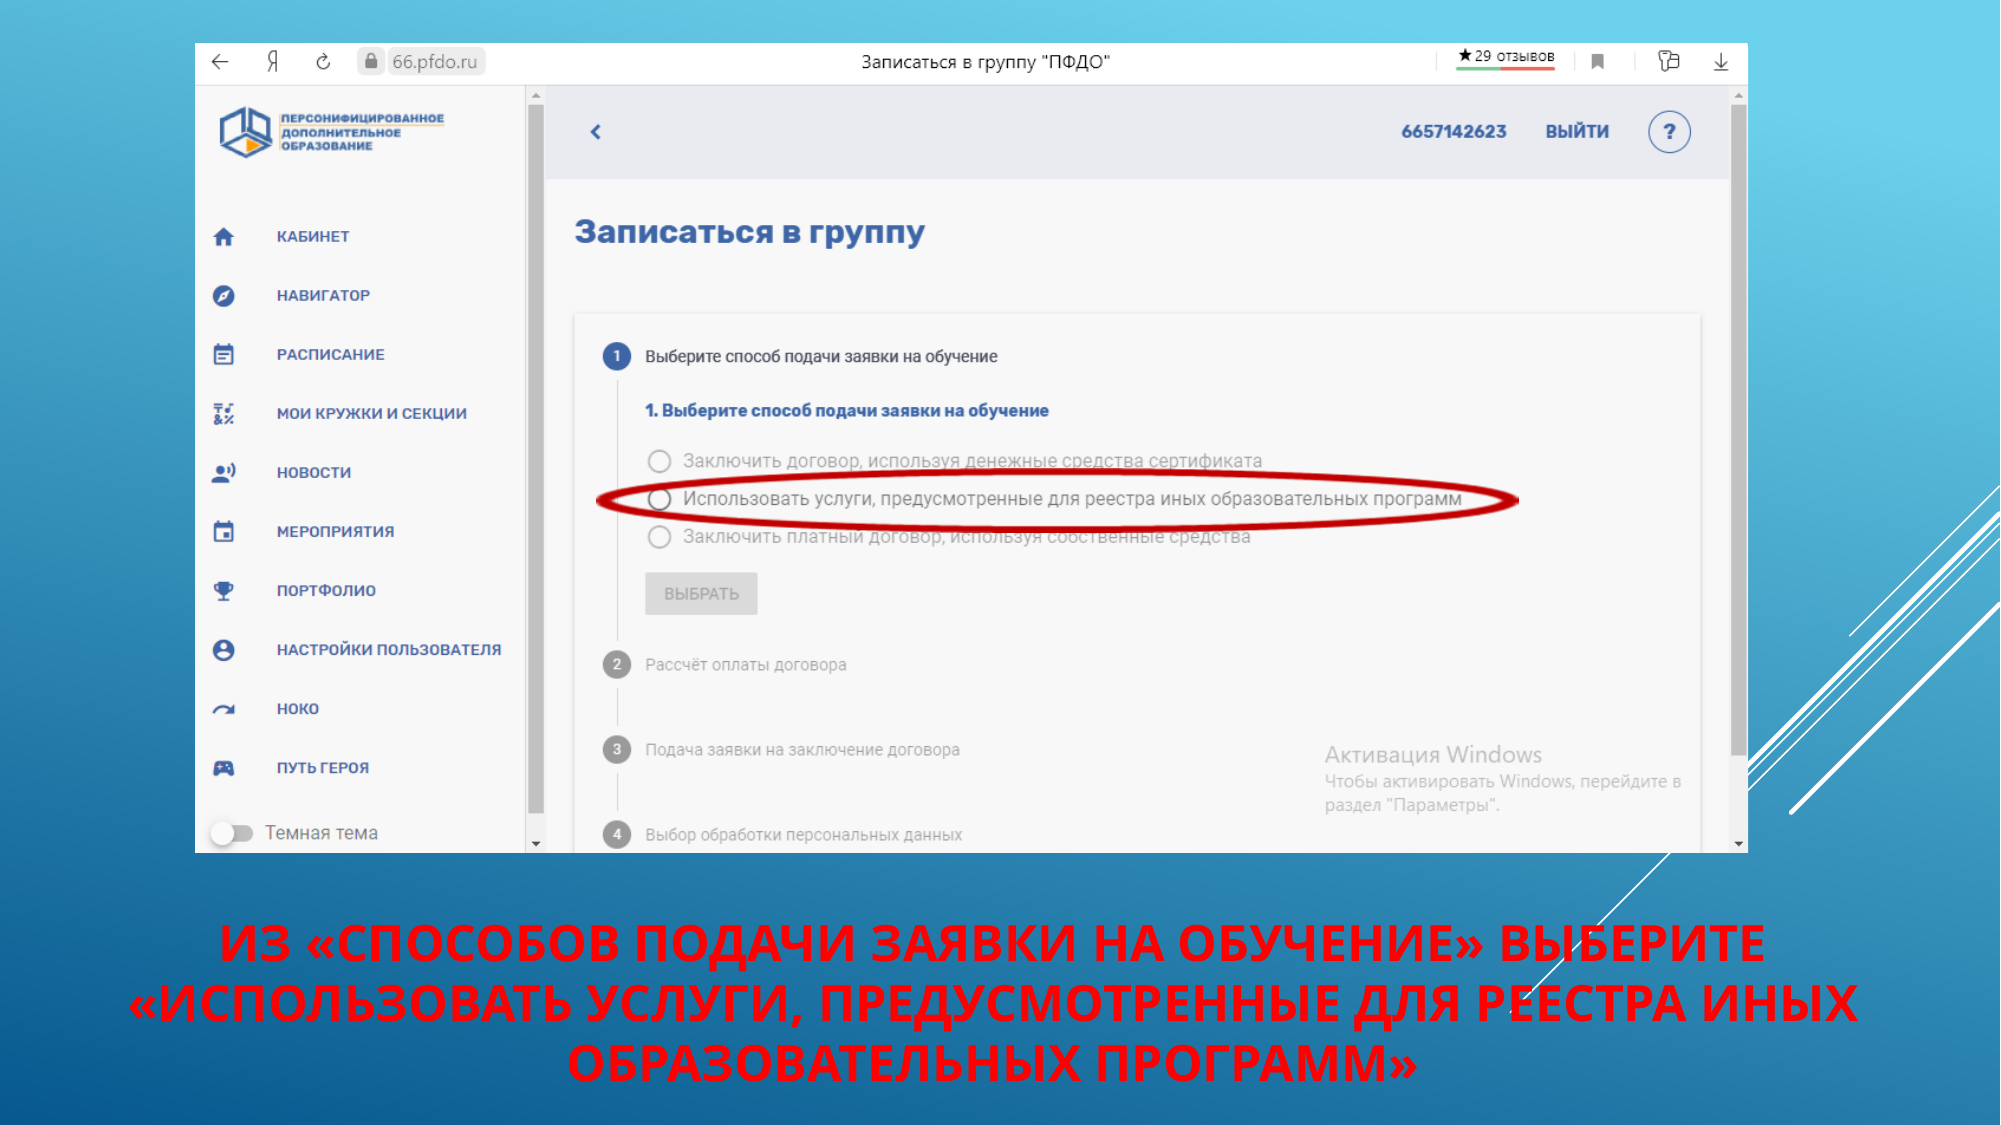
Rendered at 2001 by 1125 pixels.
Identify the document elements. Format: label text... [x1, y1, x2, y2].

title Из «способов подачи заявки на обучение» выберите «использовать услуги, предусмотренные для реестра иных образовательных программ» [76, 877, 1910, 1125]
picture [194, 43, 1749, 853]
